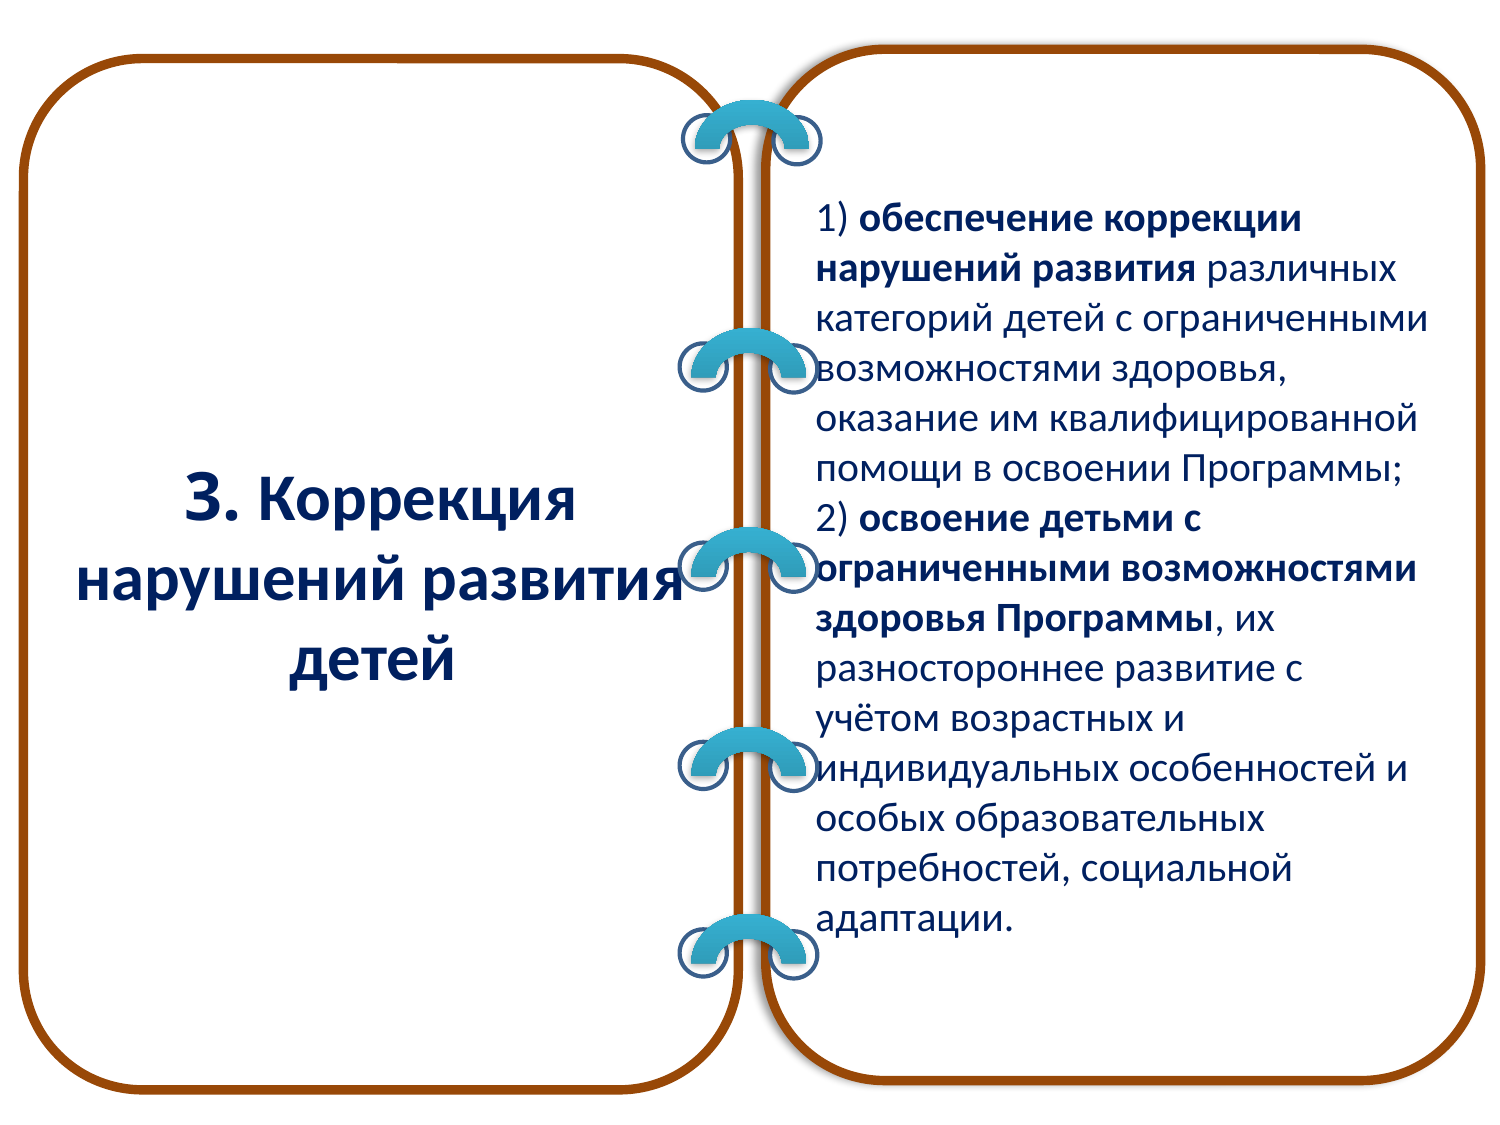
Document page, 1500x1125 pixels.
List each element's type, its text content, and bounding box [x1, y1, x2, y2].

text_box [679, 327, 818, 427]
text_box 1) обеспечение коррекции нарушений развития различных категорий детей с ограниченными возможностями здоровья, оказание им квалифицированной помощи в освоении Программы; 2) освоение детьми с ограниченными возможностями здоровья Программы, их разностороннее развитие с учётом возрастных и индивидуальных особенностей и особых образовательных потребностей, социальной адаптации. [763, 47, 1483, 1083]
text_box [679, 527, 818, 626]
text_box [679, 726, 818, 825]
text_box 3. Коррекция нарушений развития детей [21, 56, 741, 1092]
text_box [682, 99, 821, 199]
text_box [679, 913, 818, 1013]
